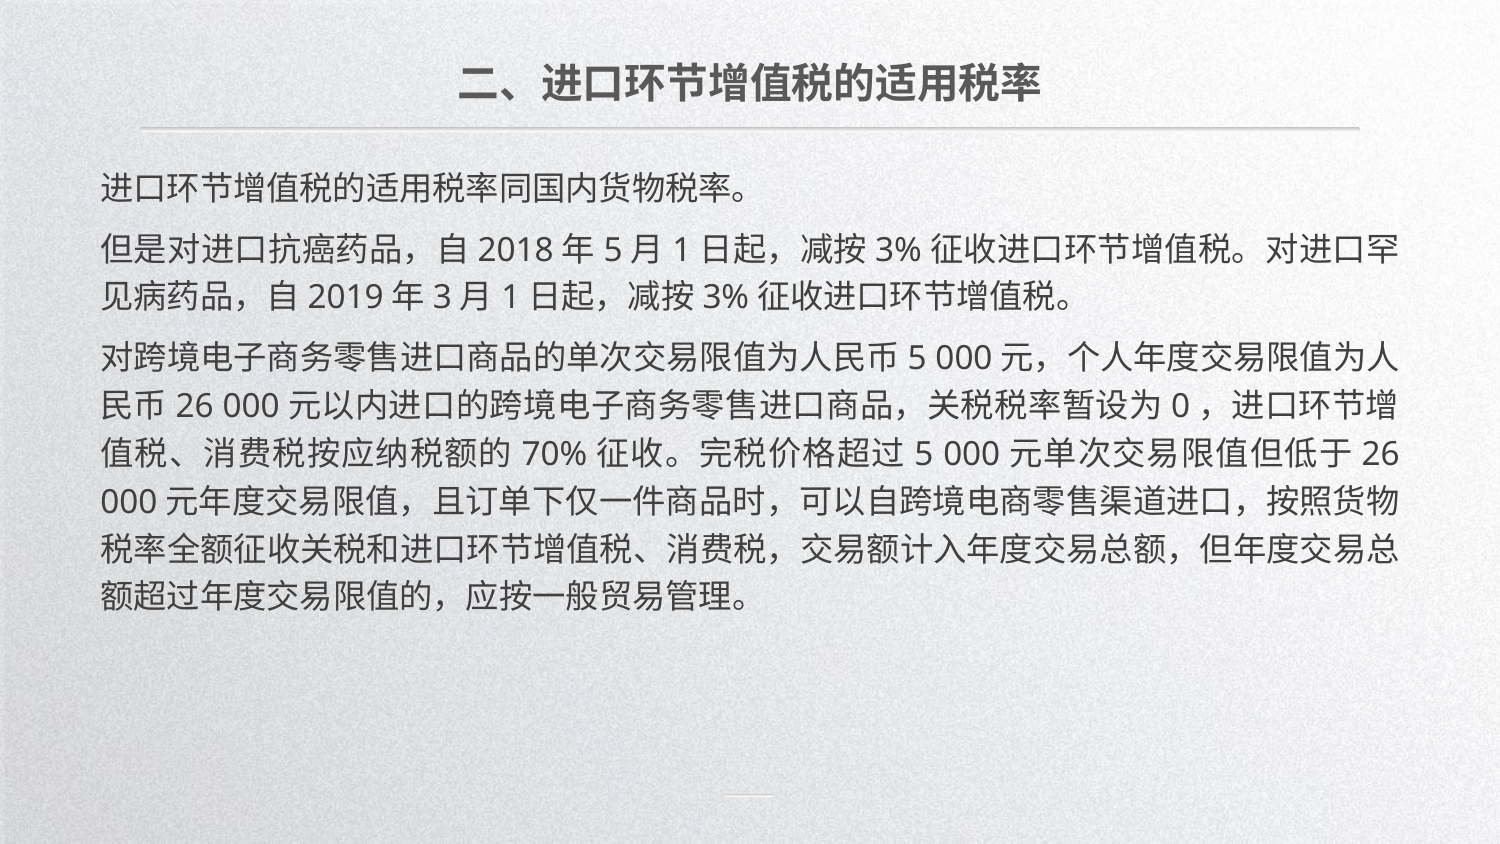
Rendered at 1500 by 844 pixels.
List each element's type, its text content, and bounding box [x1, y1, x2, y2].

text_box 二、进口环节增值税的适用税率 [355, 51, 1145, 113]
text_box 进口环节增值税的适用税率同国内货物税率。 但是对进口抗癌药品，自2018年5月1日起，减按3%征收进口环节增值税。对进口罕见病药品，自2019年3月1日起，减按3%征收进口环节增值税。 对跨境电子商务零售进口商品的单次交易限值为人民币5 000元，个人年度交易限值为人民币26 000元以内进口的跨境电子商务零售进口商品，关税税率暂设为0，进口环节增值税、消费税按应纳税额的70%征收。完税价格超过5 000元单次交易限值但低于26 000元年度交易限值，且订单下仅一件商品时，可以自跨境电商零售渠道进口，按照货物税率全额征收关税和进口环节增值税、消费税，交易额计入年度交易总额，但年度交易总额超过年度交易限值的，应按一般贸易管理。 [100, 159, 1400, 616]
picture [0, 0, 1500, 844]
